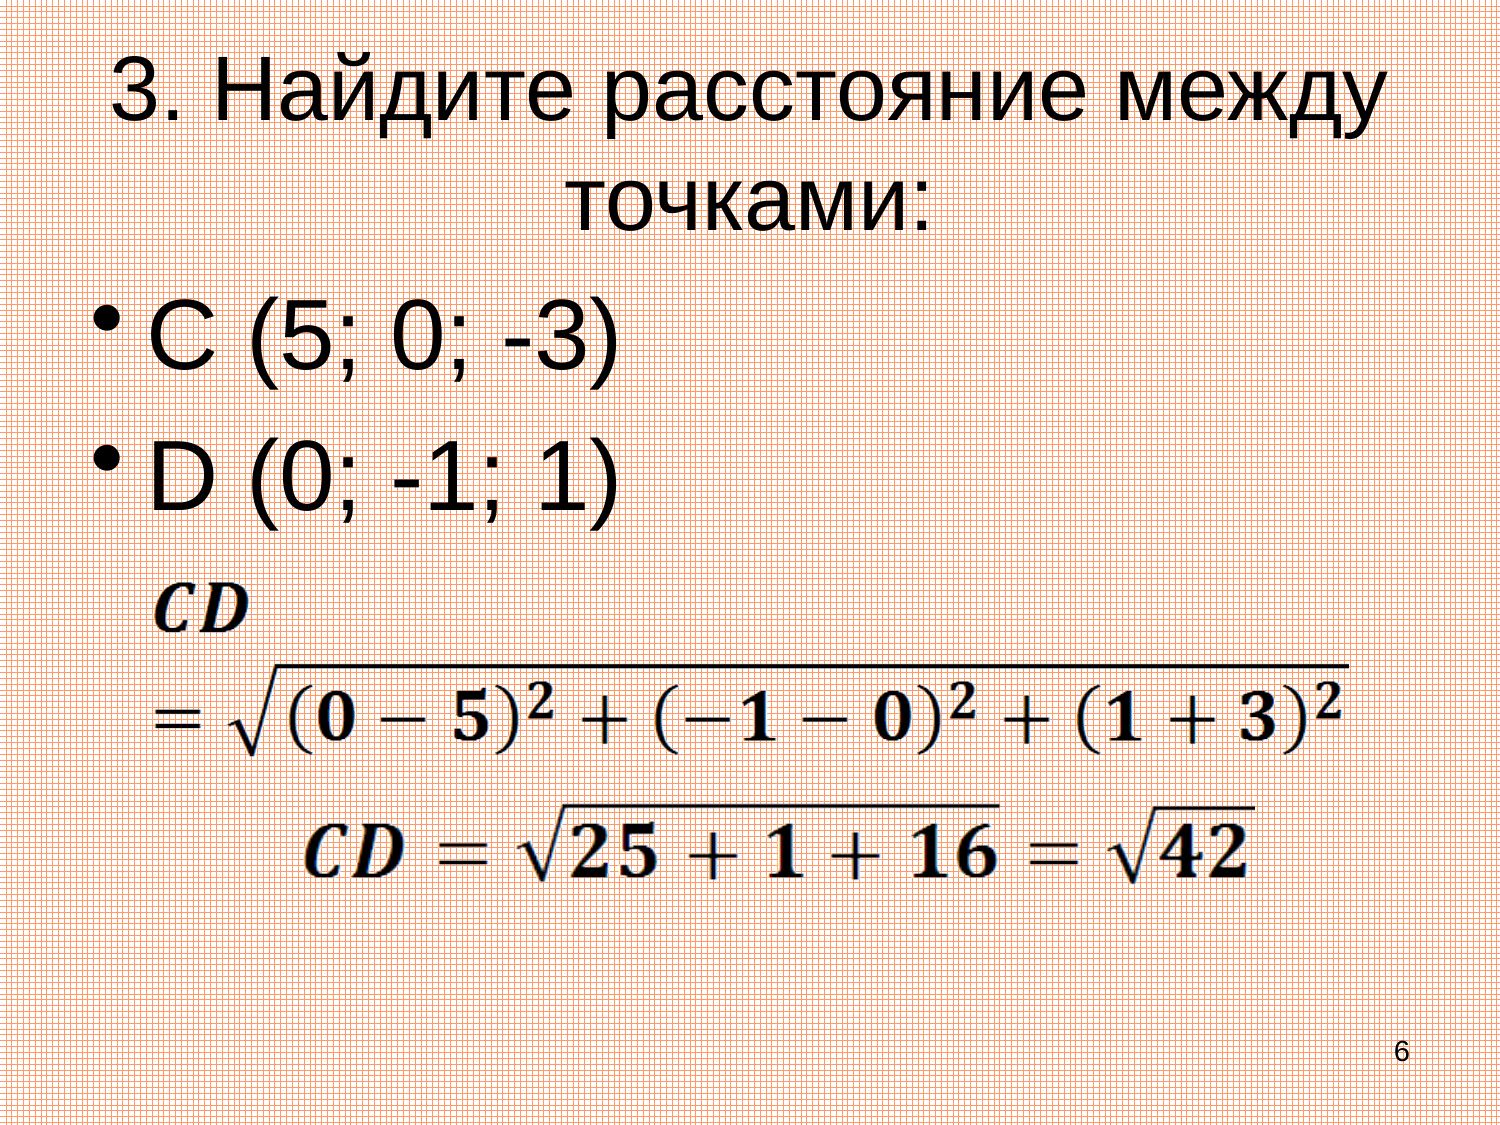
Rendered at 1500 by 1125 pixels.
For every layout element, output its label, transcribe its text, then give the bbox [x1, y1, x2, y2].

text_box [0, 241, 1500, 253]
list C (5; 0; -3) D (0; -1; 1) [74, 262, 738, 271]
slide_number 6 [1074, 1024, 1426, 1103]
list C (5; 0; -3) D (0; -1; 1) [74, 347, 738, 576]
text_box [0, 165, 1500, 241]
text_box [0, 271, 1500, 347]
title 3. Найдите расстояние между точками: [74, 75, 1426, 165]
picture [299, 787, 1255, 913]
picture [149, 562, 1349, 760]
text_box [0, 253, 1500, 260]
text_box [0, 0, 1500, 75]
